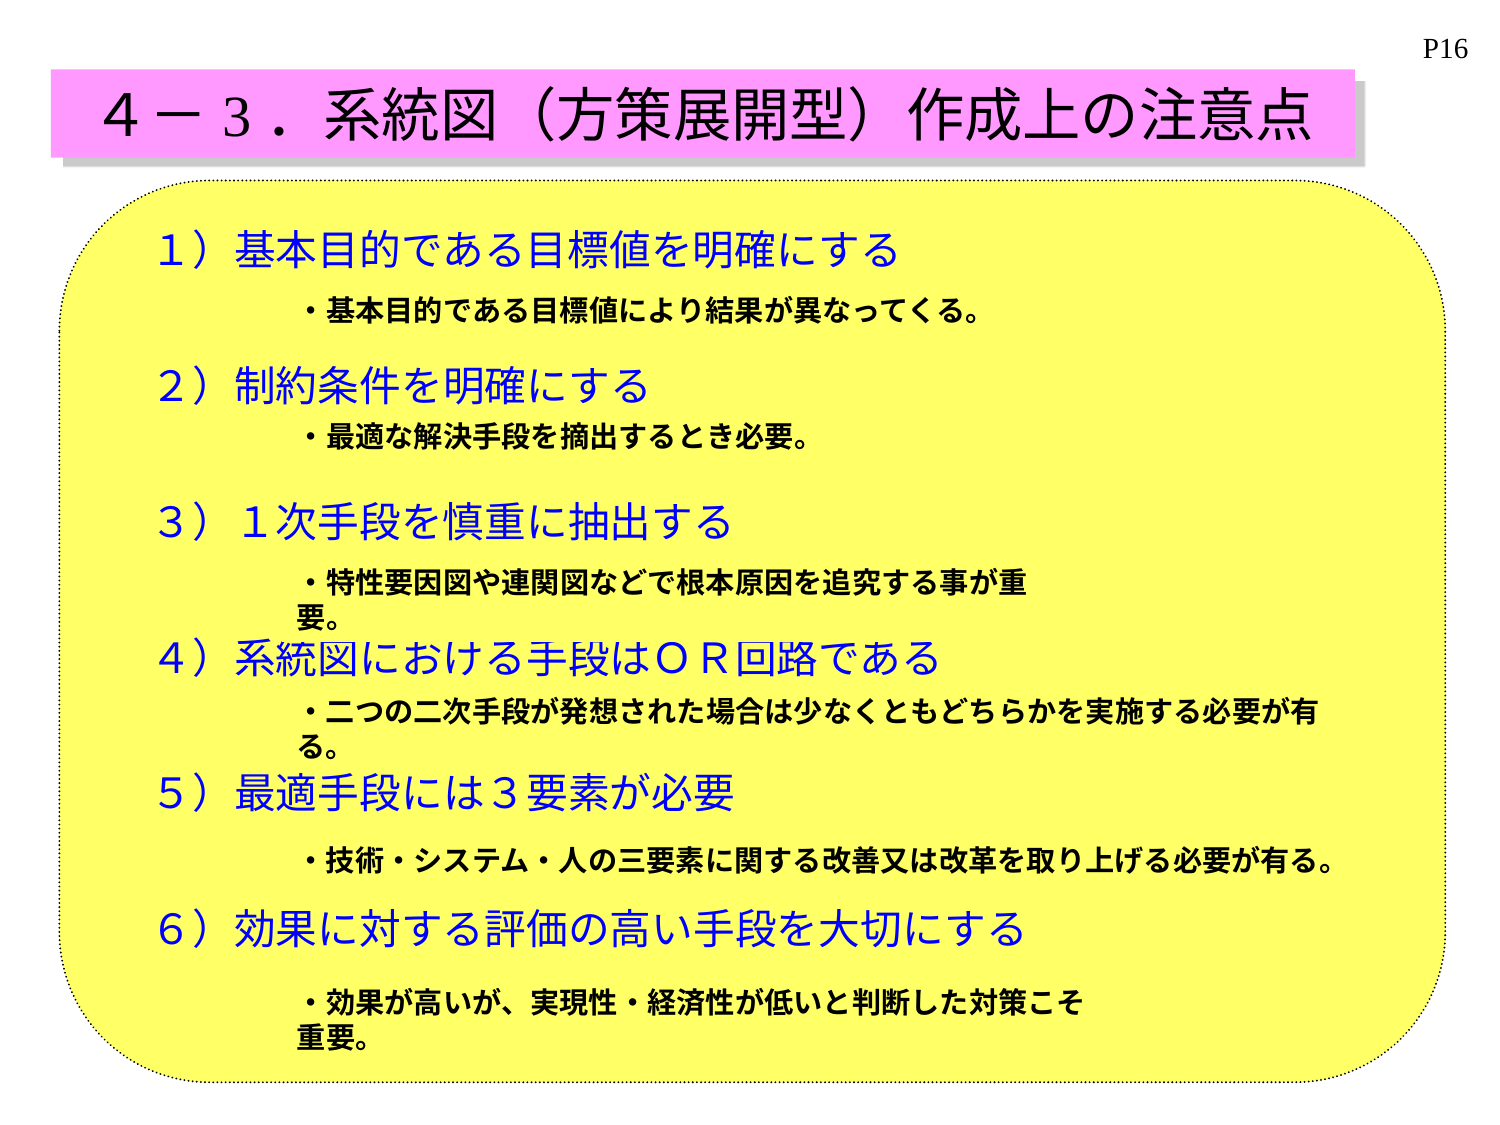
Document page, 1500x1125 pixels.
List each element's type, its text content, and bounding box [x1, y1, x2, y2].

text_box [59, 180, 1446, 1083]
title ４－3．系統図（方策展開型）作成上の注意点 [50, 69, 1355, 158]
text_box P16 [1408, 22, 1489, 72]
